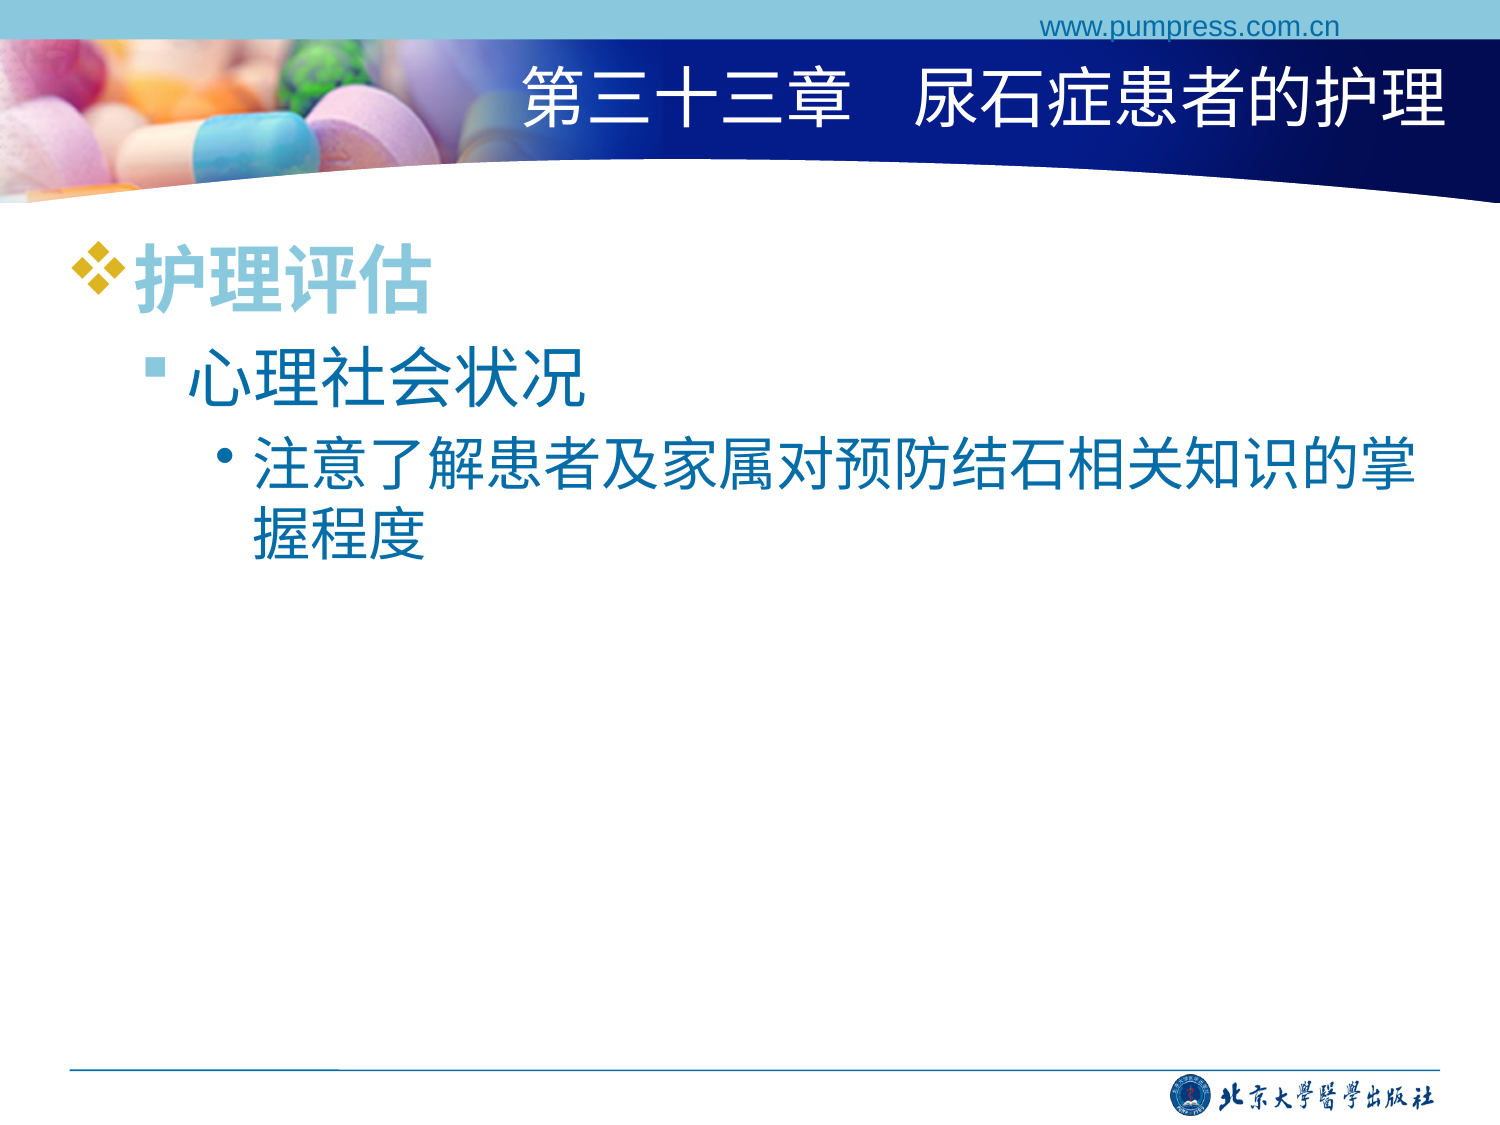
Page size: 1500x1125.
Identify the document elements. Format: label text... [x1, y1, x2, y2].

title 第三十三章 尿石症患者的护理 [137, 49, 1463, 143]
slide_number www.pumpress.com.cn [1025, 0, 1463, 38]
list 护理评估 心理社会状况 注意了解患者及家属对预防结石相关知识的掌握程度 [49, 224, 1463, 1026]
picture [0, 40, 1500, 203]
picture [1170, 1074, 1436, 1118]
